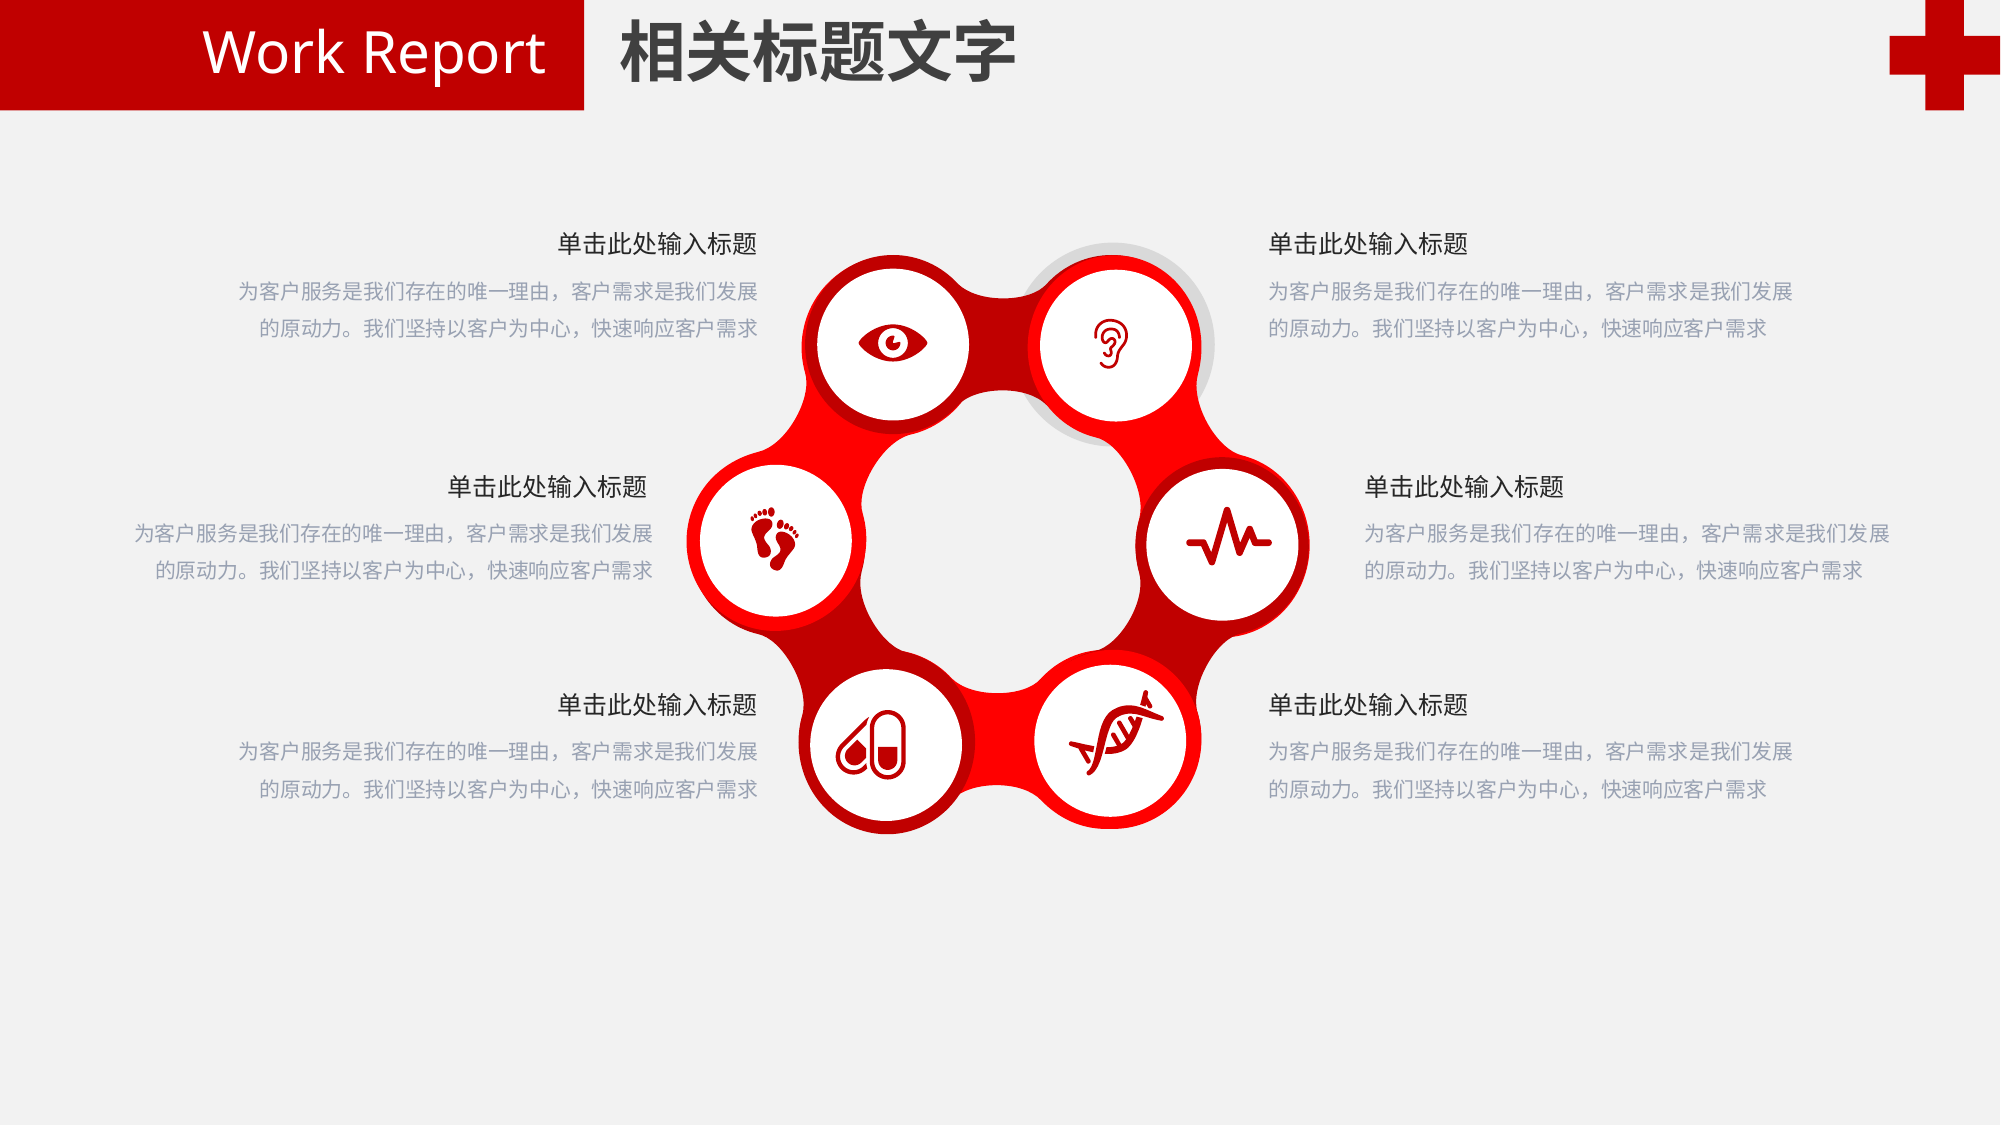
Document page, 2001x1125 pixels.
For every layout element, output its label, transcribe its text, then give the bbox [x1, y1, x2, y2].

text_box 为客户服务是我们存在的唯一理由，客户需求是我们发展的原动力。我们坚持以客户为中心，快速响应客户需求 [217, 258, 675, 349]
text_box 单击此处输入标题 [217, 682, 675, 718]
text_box 为客户服务是我们存在的唯一理由，客户需求是我们发展的原动力。我们坚持以客户为中心，快速响应客户需求 [113, 500, 668, 591]
text_box 为客户服务是我们存在的唯一理由，客户需求是我们发展的原动力。我们坚持以客户为中心，快速响应客户需求 [217, 718, 675, 809]
text_box 单击此处输入标题 [1325, 682, 1809, 718]
text_box 单击此处输入标题 [113, 464, 668, 500]
text_box Work Report [187, 15, 561, 94]
text_box 为客户服务是我们存在的唯一理由，客户需求是我们发展的原动力。我们坚持以客户为中心，快速响应客户需求 [1349, 500, 1905, 591]
text_box 单击此处输入标题 [217, 221, 773, 258]
text_box 为客户服务是我们存在的唯一理由，客户需求是我们发展的原动力。我们坚持以客户为中心，快速响应客户需求 [1325, 258, 1809, 349]
text_box 单击此处输入标题 [1253, 221, 1809, 258]
text_box 单击此处输入标题 [1349, 464, 1905, 500]
text_box 相关标题文字 [604, 11, 1286, 98]
text_box 为客户服务是我们存在的唯一理由，客户需求是我们发展的原动力。我们坚持以客户为中心，快速响应客户需求 [1325, 718, 1809, 809]
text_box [675, 239, 1325, 848]
